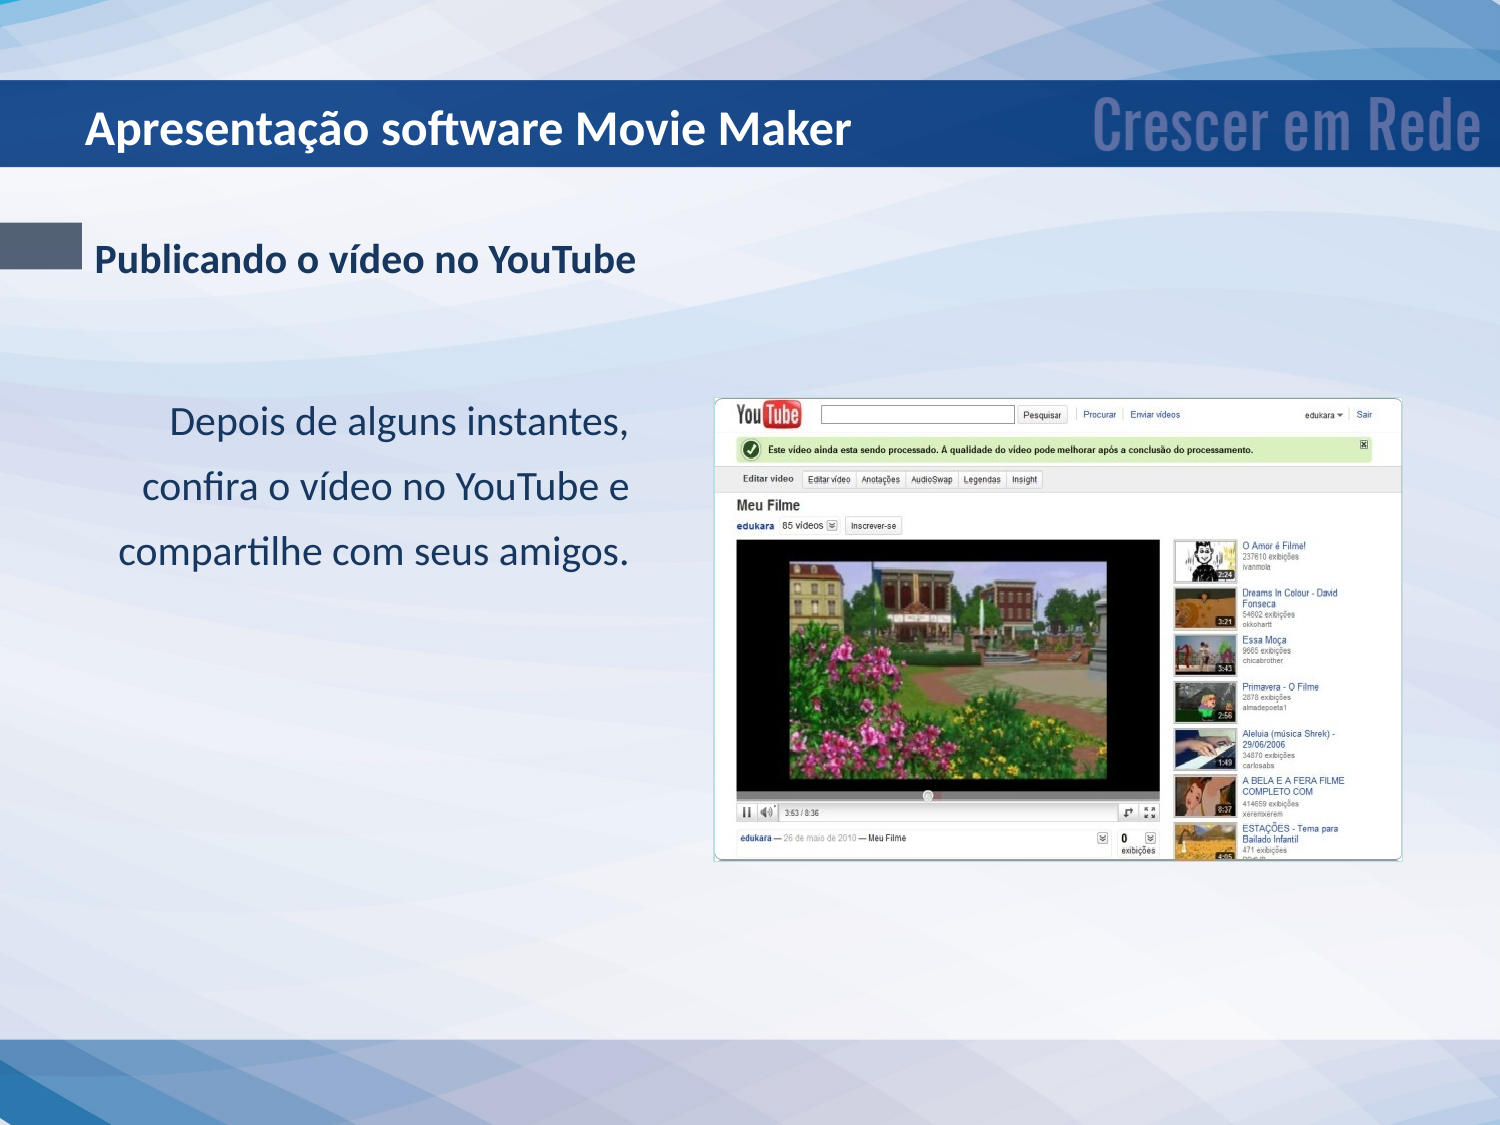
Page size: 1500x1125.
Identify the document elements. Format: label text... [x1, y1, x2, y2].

text_box Apresentação software Movie Maker [70, 88, 1430, 223]
text_box [0, 220, 70, 272]
text_box Publicando o vídeo no YouTube [70, 199, 1172, 289]
picture [0, 0, 1500, 1125]
text_box Depois de alguns instantes, confira o vídeo no YouTube e compartilhe com seus amigos. [70, 371, 645, 582]
